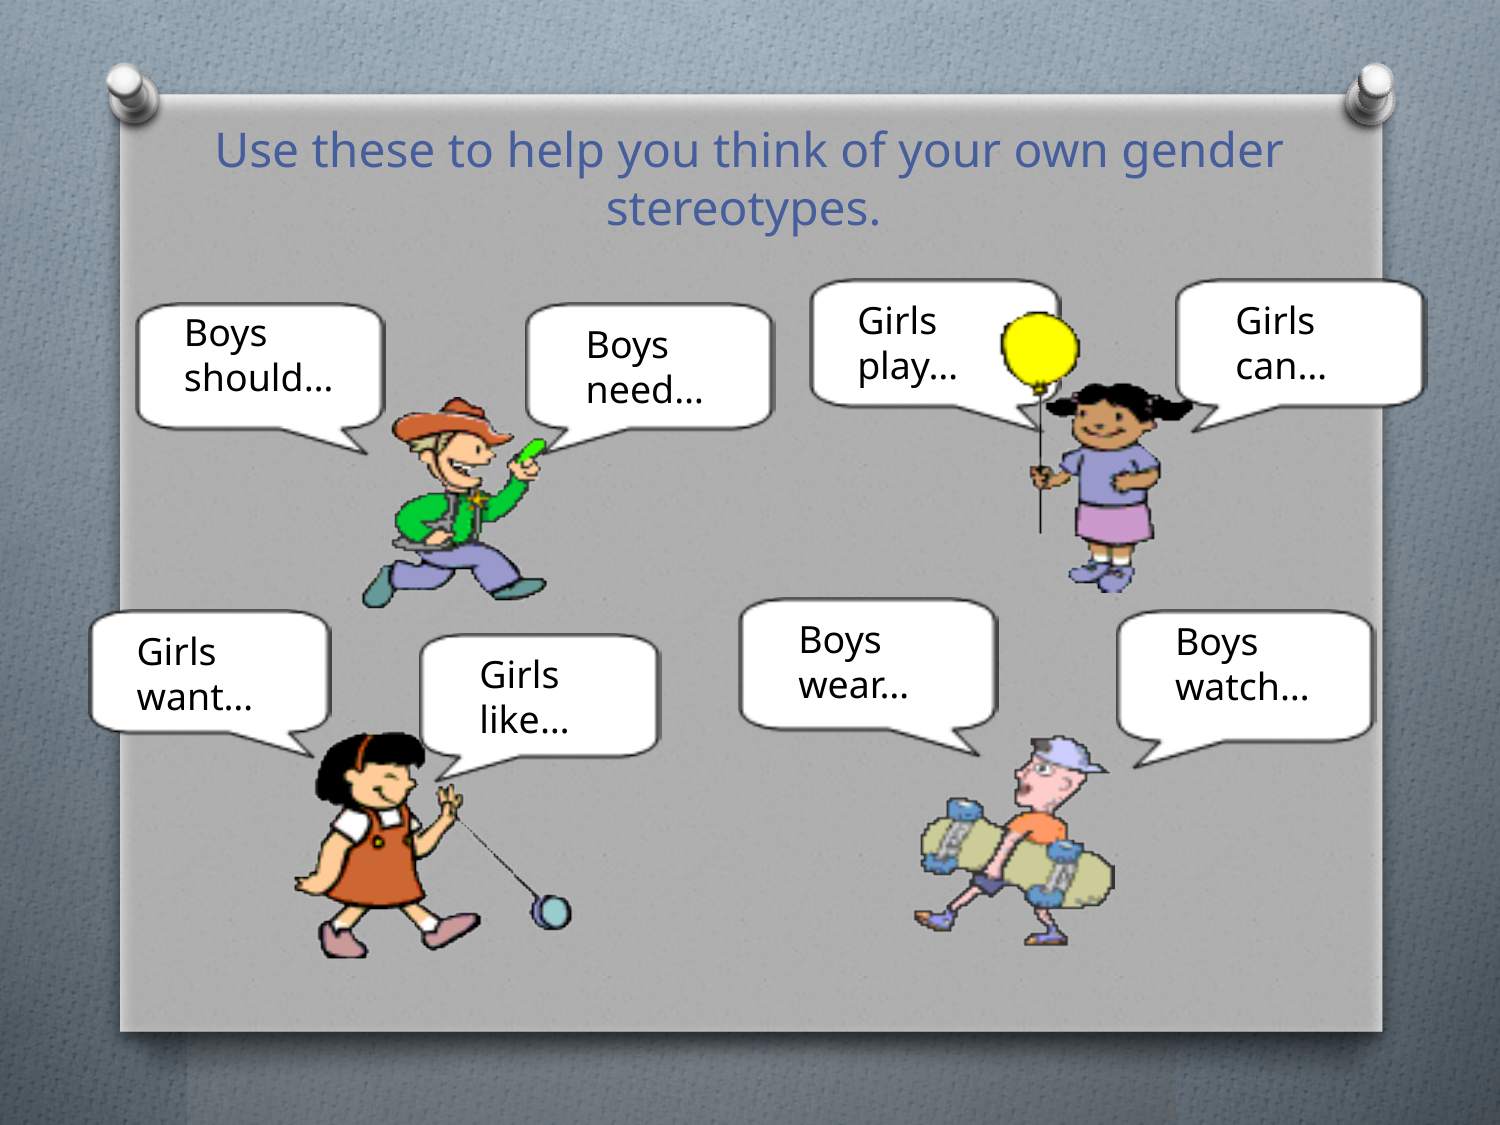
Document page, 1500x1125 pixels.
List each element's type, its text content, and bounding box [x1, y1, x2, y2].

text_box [808, 278, 1109, 439]
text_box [738, 597, 1053, 764]
picture [1317, 35, 1439, 143]
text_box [1115, 609, 1460, 775]
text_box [135, 302, 480, 462]
picture [75, 31, 197, 131]
picture [997, 290, 1198, 593]
picture [879, 727, 1115, 954]
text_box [525, 302, 818, 462]
text_box Use these to help you think of your own gender stereotypes. [112, 113, 1388, 242]
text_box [418, 633, 663, 788]
picture [348, 396, 613, 625]
picture [288, 727, 579, 966]
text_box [1174, 278, 1447, 439]
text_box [88, 609, 366, 764]
